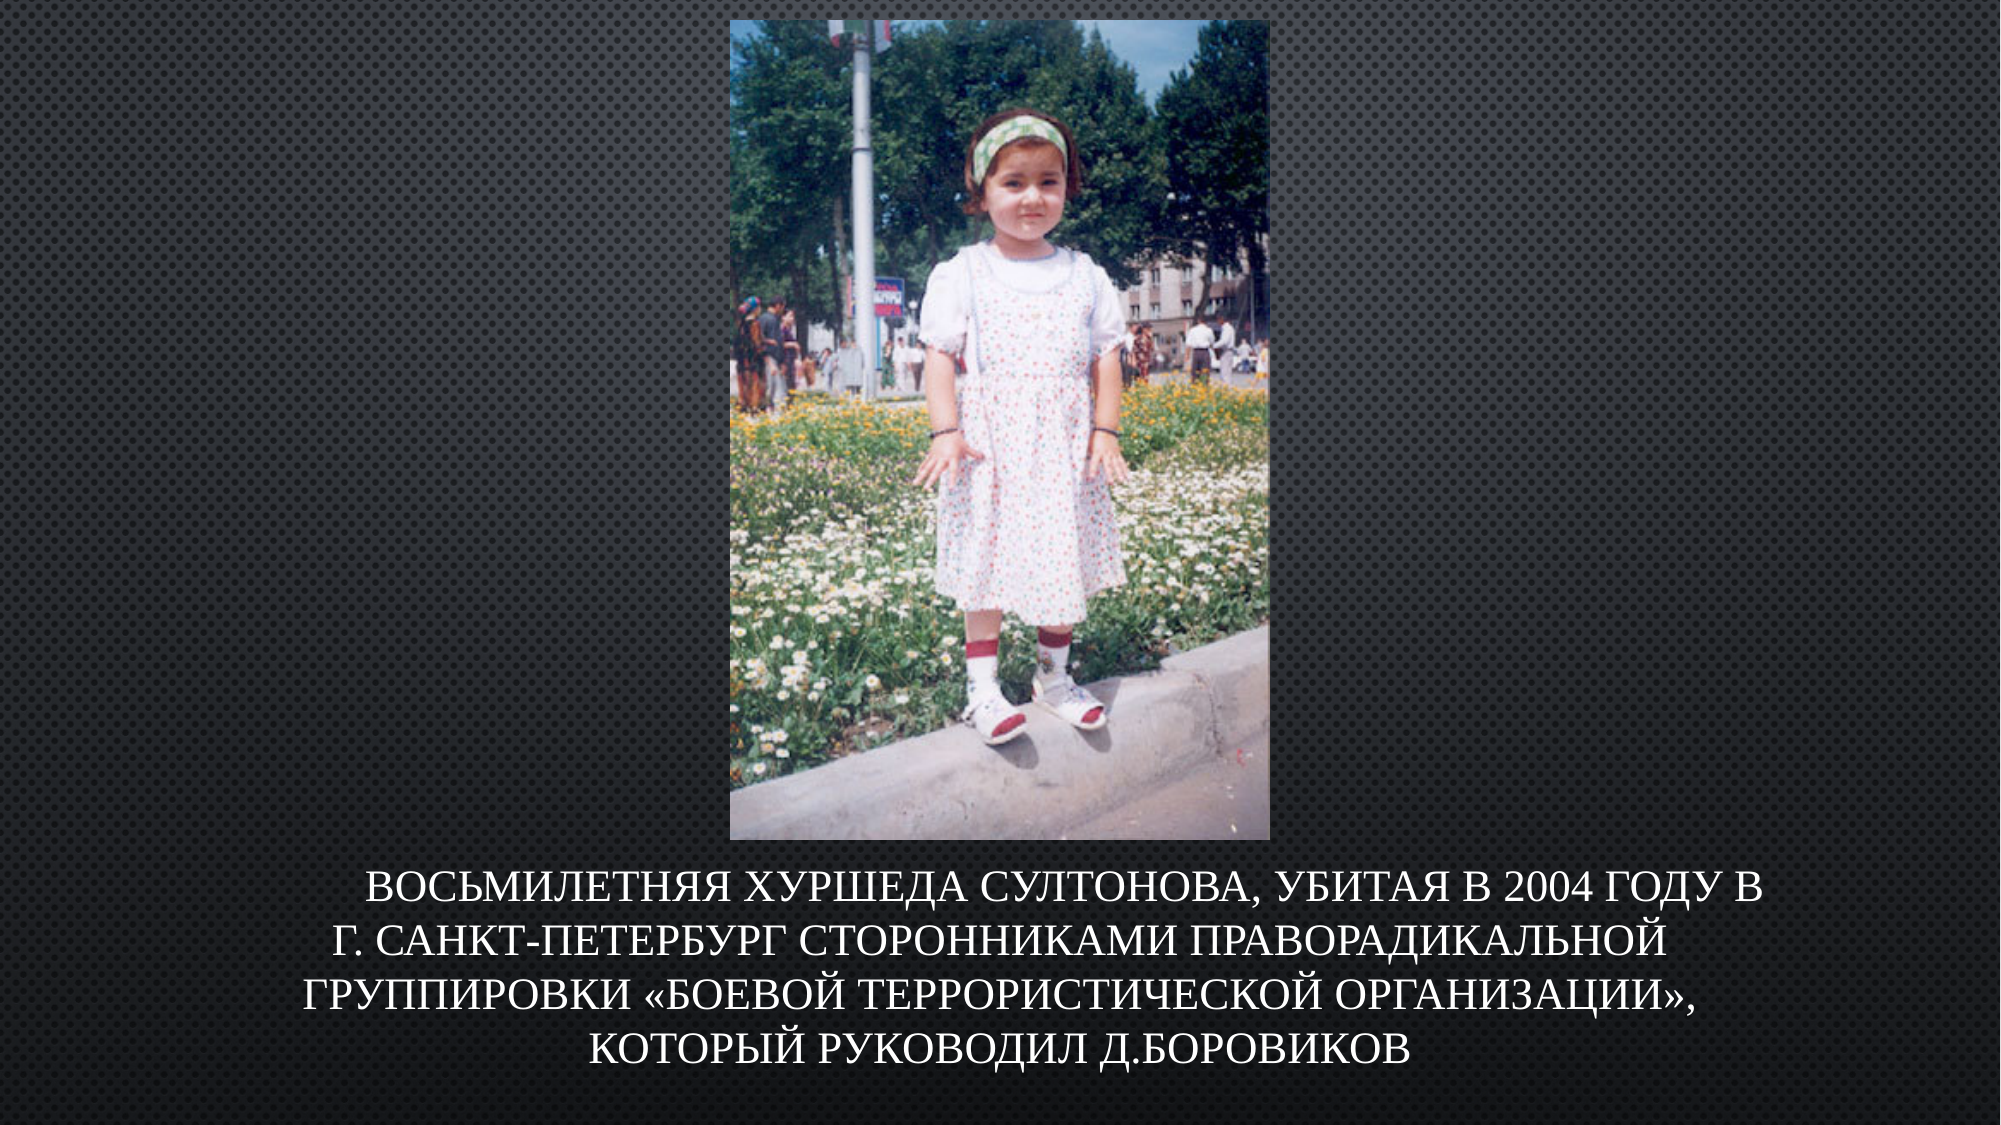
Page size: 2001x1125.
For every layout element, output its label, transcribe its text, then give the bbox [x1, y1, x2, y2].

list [730, 20, 1270, 841]
list Восьмилетняя Хуршеда Султонова, убитая в 2004 году в г. Санкт-Петербург сторонниками праворадикальной группировки «Боевой террористической организации», который руководил Д.Боровиков [207, 824, 1793, 1105]
